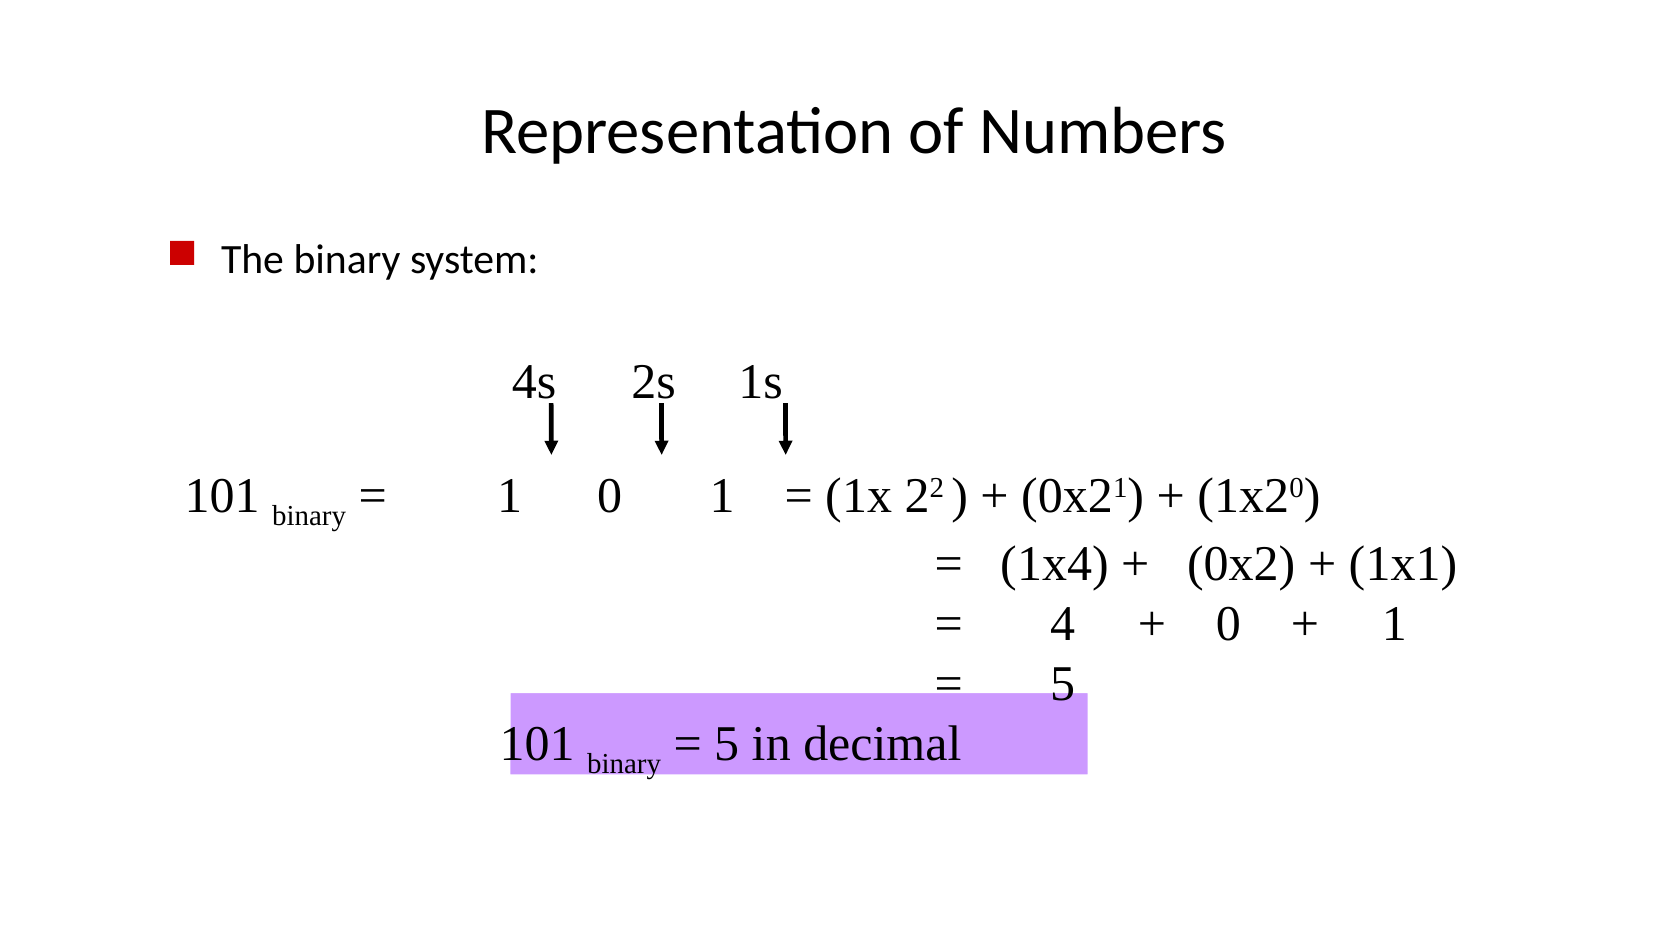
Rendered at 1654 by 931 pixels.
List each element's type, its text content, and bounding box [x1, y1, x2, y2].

title Representation of Numbers [151, 51, 1557, 166]
text_box [545, 417, 558, 454]
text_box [179, 454, 1485, 774]
text_box [779, 417, 792, 454]
text_box [655, 417, 668, 454]
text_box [482, 341, 814, 417]
list The binary system: [151, 227, 1571, 817]
